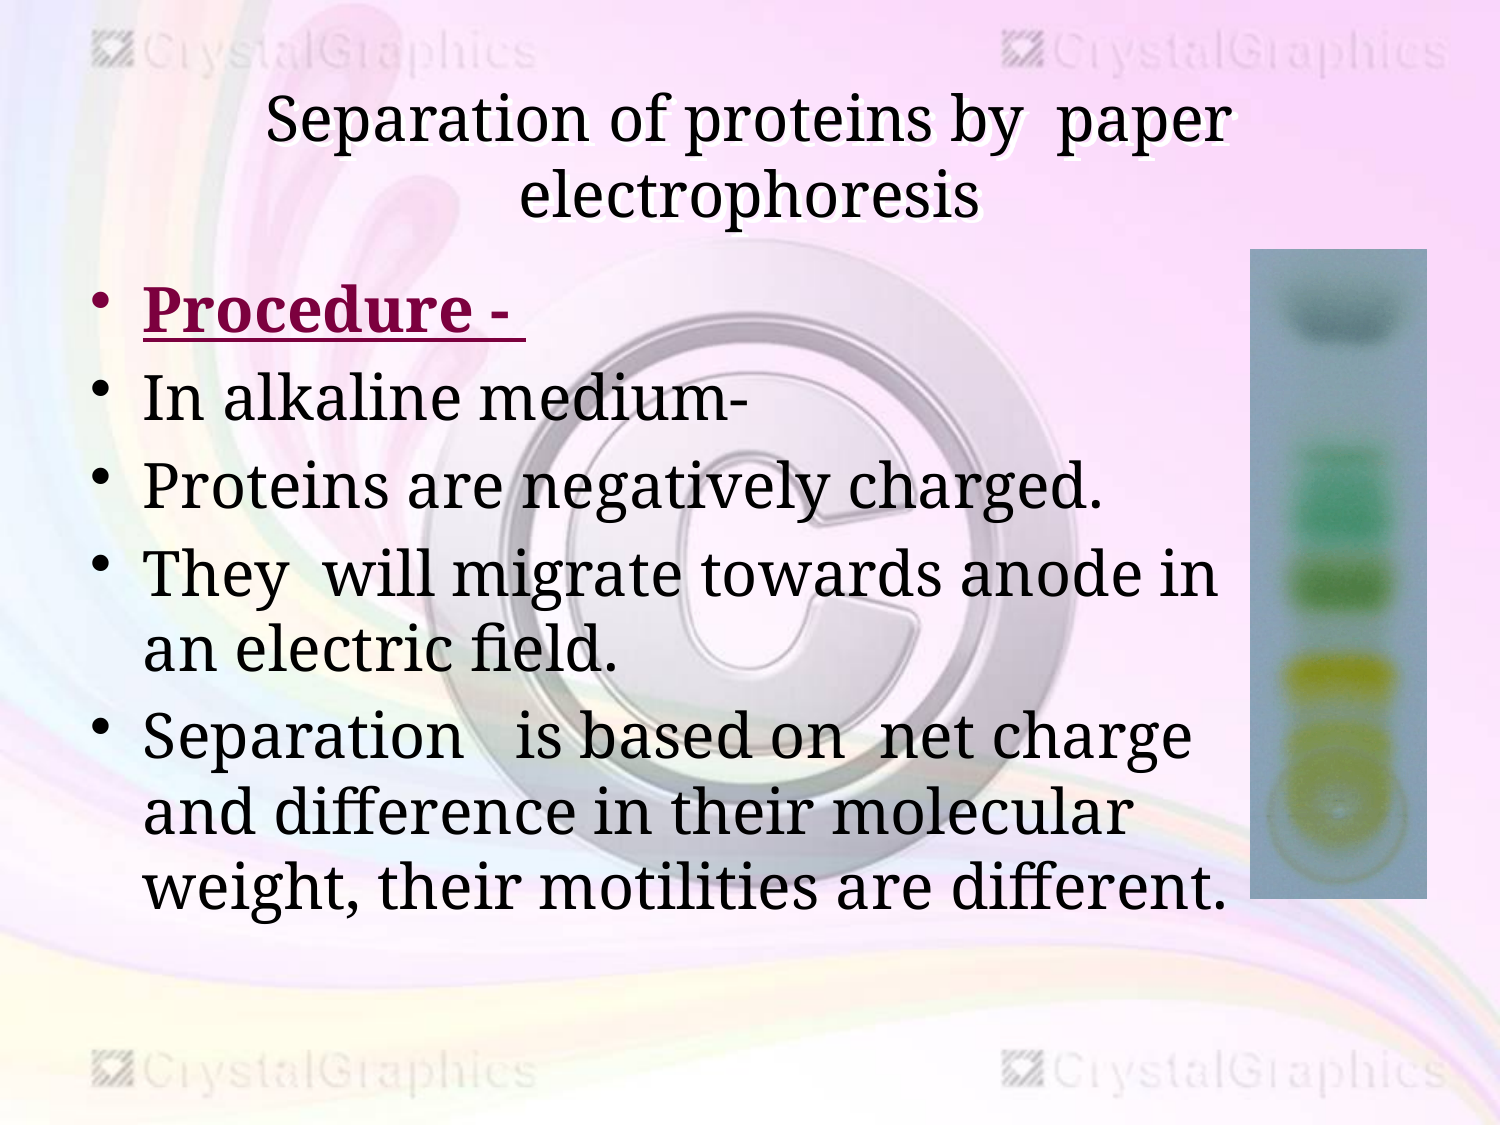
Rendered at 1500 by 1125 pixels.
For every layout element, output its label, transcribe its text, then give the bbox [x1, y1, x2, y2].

list Procedure - In alkaline medium- Proteins are negatively charged. They will migrate towards anode in an electric field. Separation is based on net charge and difference in their molecular weight, their motilities are different. [74, 262, 1251, 1006]
picture [0, 0, 1500, 1125]
title Separation of proteins by paper electrophoresis [74, 69, 1426, 240]
